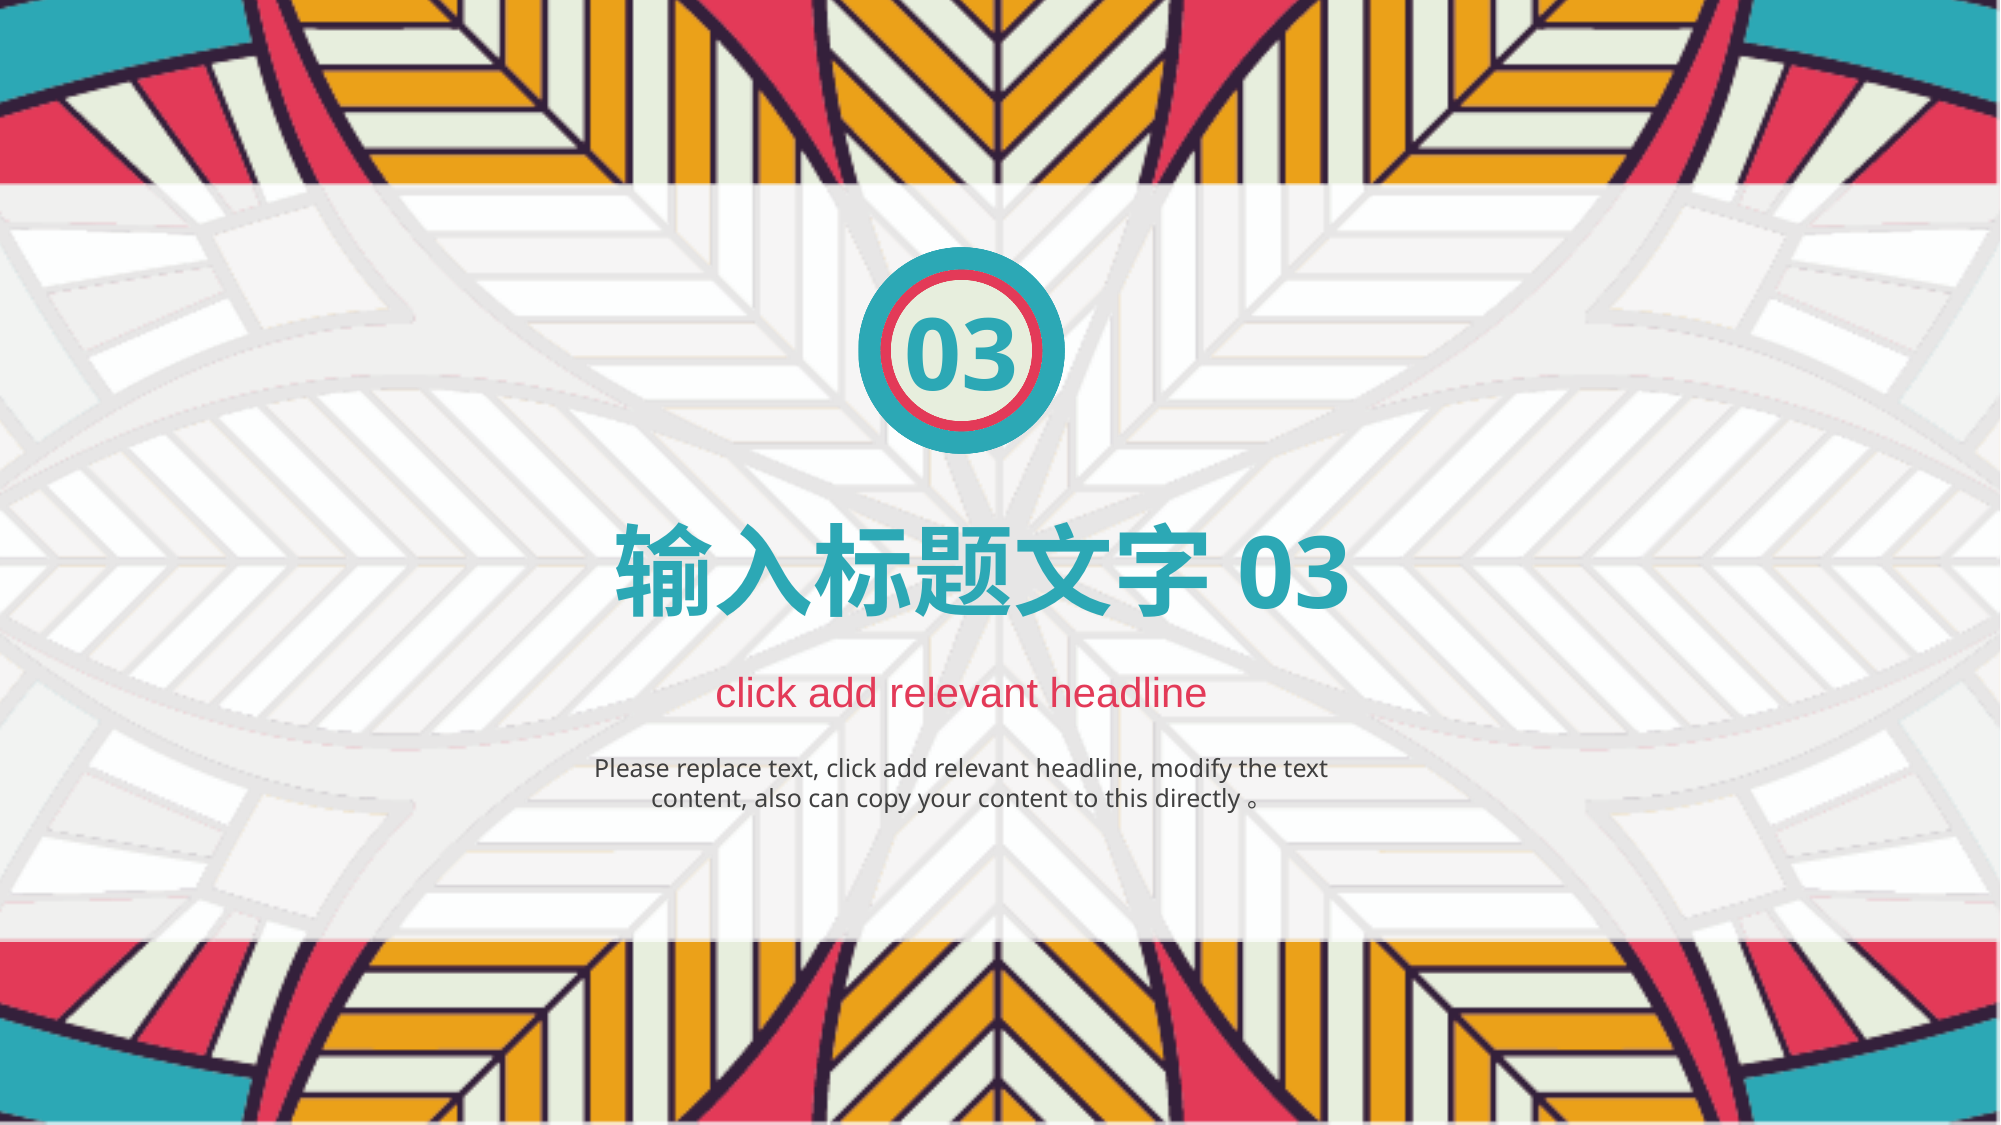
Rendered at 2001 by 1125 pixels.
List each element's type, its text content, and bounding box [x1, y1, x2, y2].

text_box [819, 247, 1104, 455]
picture [0, 0, 2001, 1125]
text_box Please replace text, click add relevant headline, modify the text content, also can copy your content to this directly。 [529, 744, 1394, 820]
text_box 输入标题文字03 [532, 501, 1434, 637]
text_box click add relevant headline [532, 658, 1391, 724]
